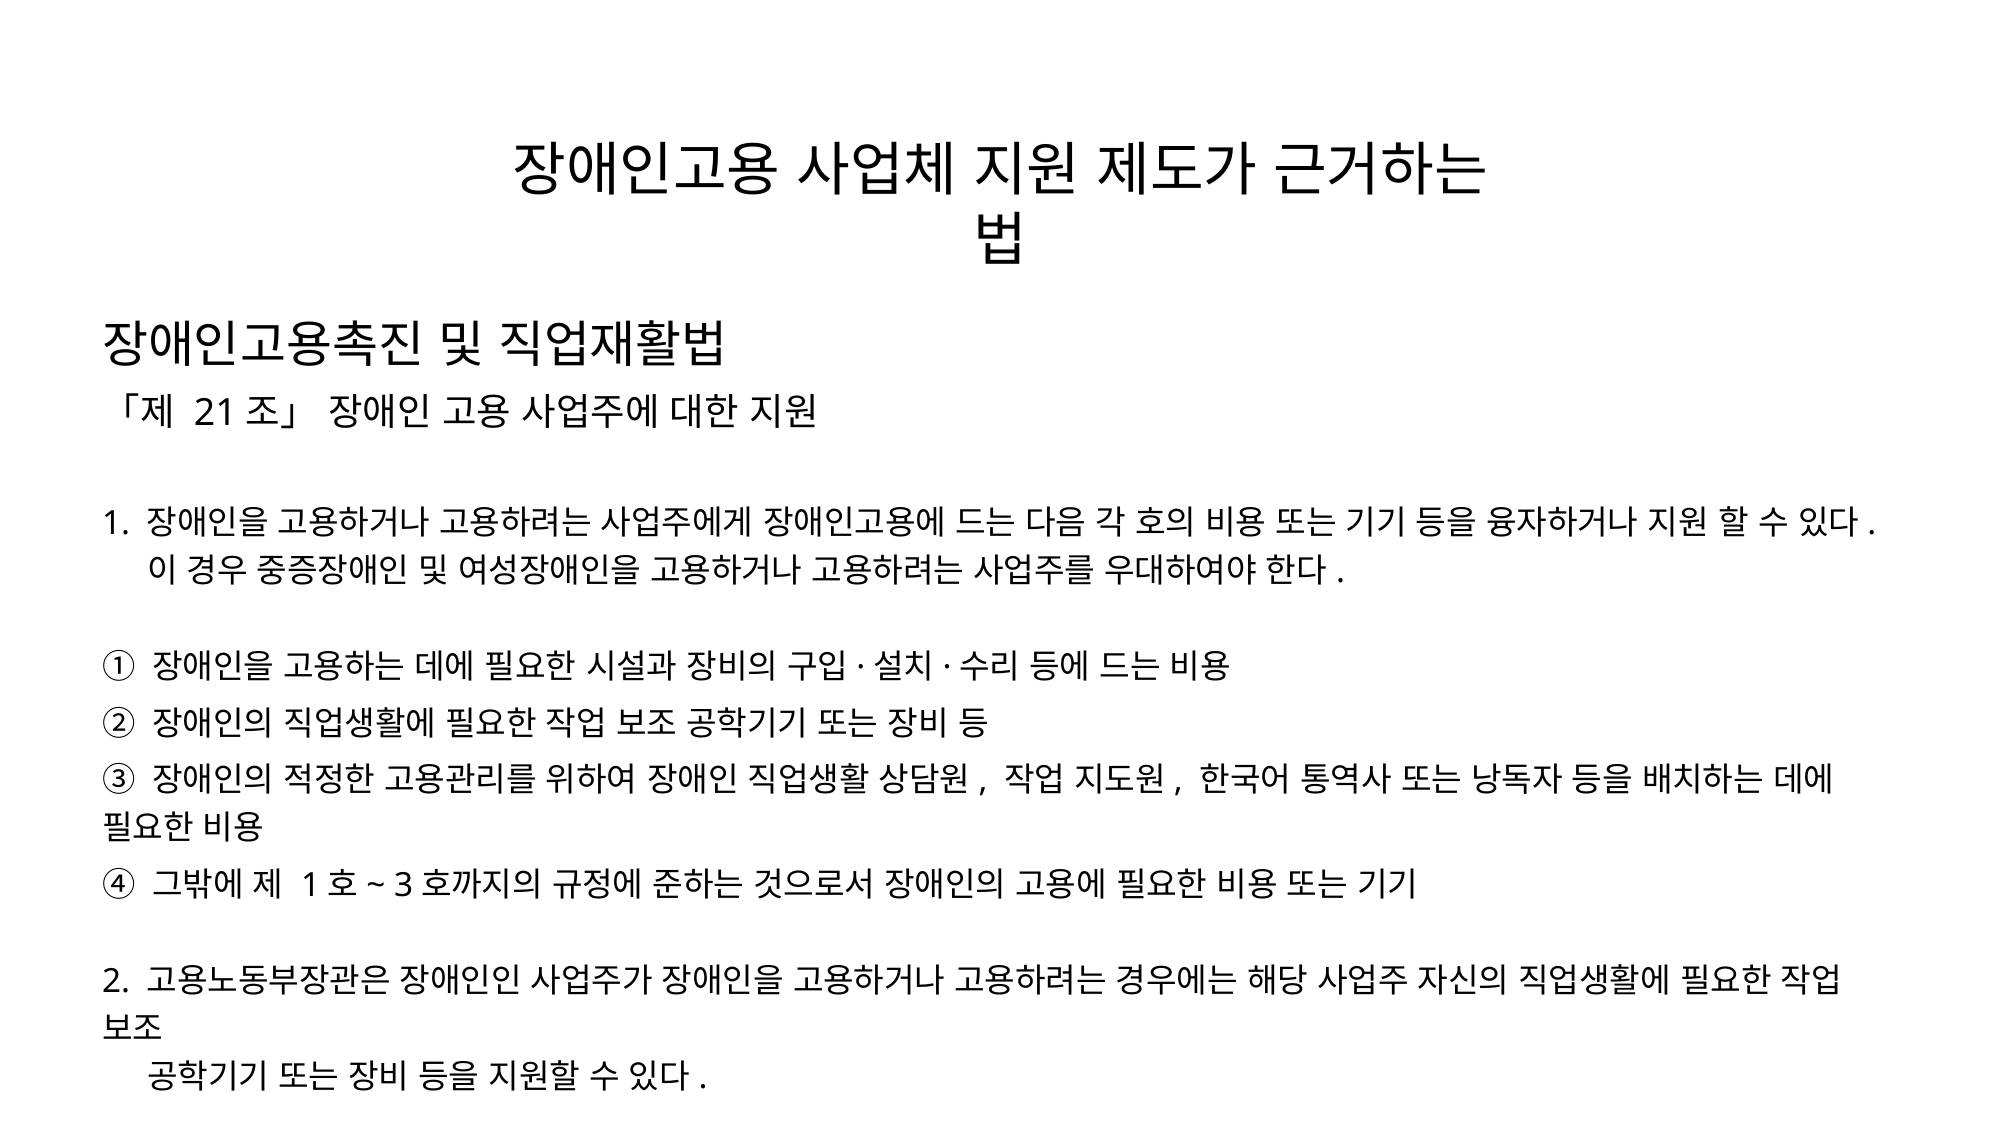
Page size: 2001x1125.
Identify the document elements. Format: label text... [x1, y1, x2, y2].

text_box 장애인고용 사업체 지원 제도가 근거하는 법 [476, 124, 1524, 280]
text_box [46, 522, 1954, 599]
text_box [87, 305, 1011, 442]
text_box 1. 장애인을 고용하거나 고용하려는 사업주에게 장애인고용에 드는 다음 각 호의 비용 또는 기기 등을 융자하거나 지원 할 수 있다. 이 경우 중증장애인 및 여성장애인을 고용하거나 고용하려는 사업주를 우대하여야 한다. ① 장애인을 고용하는 데에 필요한 시설과 장비의 구입·설치·수리 등에 드는 비용 ② 장애인의 직업생활에 필요한 작업 보조 공학기기 또는 장비 등 ③ 장애인의 적정한 고용관리를 위하여 장애인 직업생활 상담원, 작업 지도원, 한국어 통역사 또는 낭독자 등을 배치하는 데에 필요한 비용 ④ 그밖에 제 1호~ 3호까지의 규정에 준하는 것으로서 장애인의 고용에 필요한 비용 또는 기기 2. 고용노동부장관은 장애인인 사업주가 장애인을 고용하거나 고용하려는 경우에는 해당 사업주 자신의 직업생활에 필요한 작업 보조 공학기기 또는 장비 등을 지원할 수 있다. [87, 485, 1918, 522]
text_box 1. 장애인을 고용하거나 고용하려는 사업주에게 장애인고용에 드는 다음 각 호의 비용 또는 기기 등을 융자하거나 지원 할 수 있다. 이 경우 중증장애인 및 여성장애인을 고용하거나 고용하려는 사업주를 우대하여야 한다. ① 장애인을 고용하는 데에 필요한 시설과 장비의 구입·설치·수리 등에 드는 비용 ② 장애인의 직업생활에 필요한 작업 보조 공학기기 또는 장비 등 ③ 장애인의 적정한 고용관리를 위하여 장애인 직업생활 상담원, 작업 지도원, 한국어 통역사 또는 낭독자 등을 배치하는 데에 필요한 비용 ④ 그밖에 제 1호~ 3호까지의 규정에 준하는 것으로서 장애인의 고용에 필요한 비용 또는 기기 2. 고용노동부장관은 장애인인 사업주가 장애인을 고용하거나 고용하려는 경우에는 해당 사업주 자신의 직업생활에 필요한 작업 보조 공학기기 또는 장비 등을 지원할 수 있다. [87, 599, 1918, 1103]
